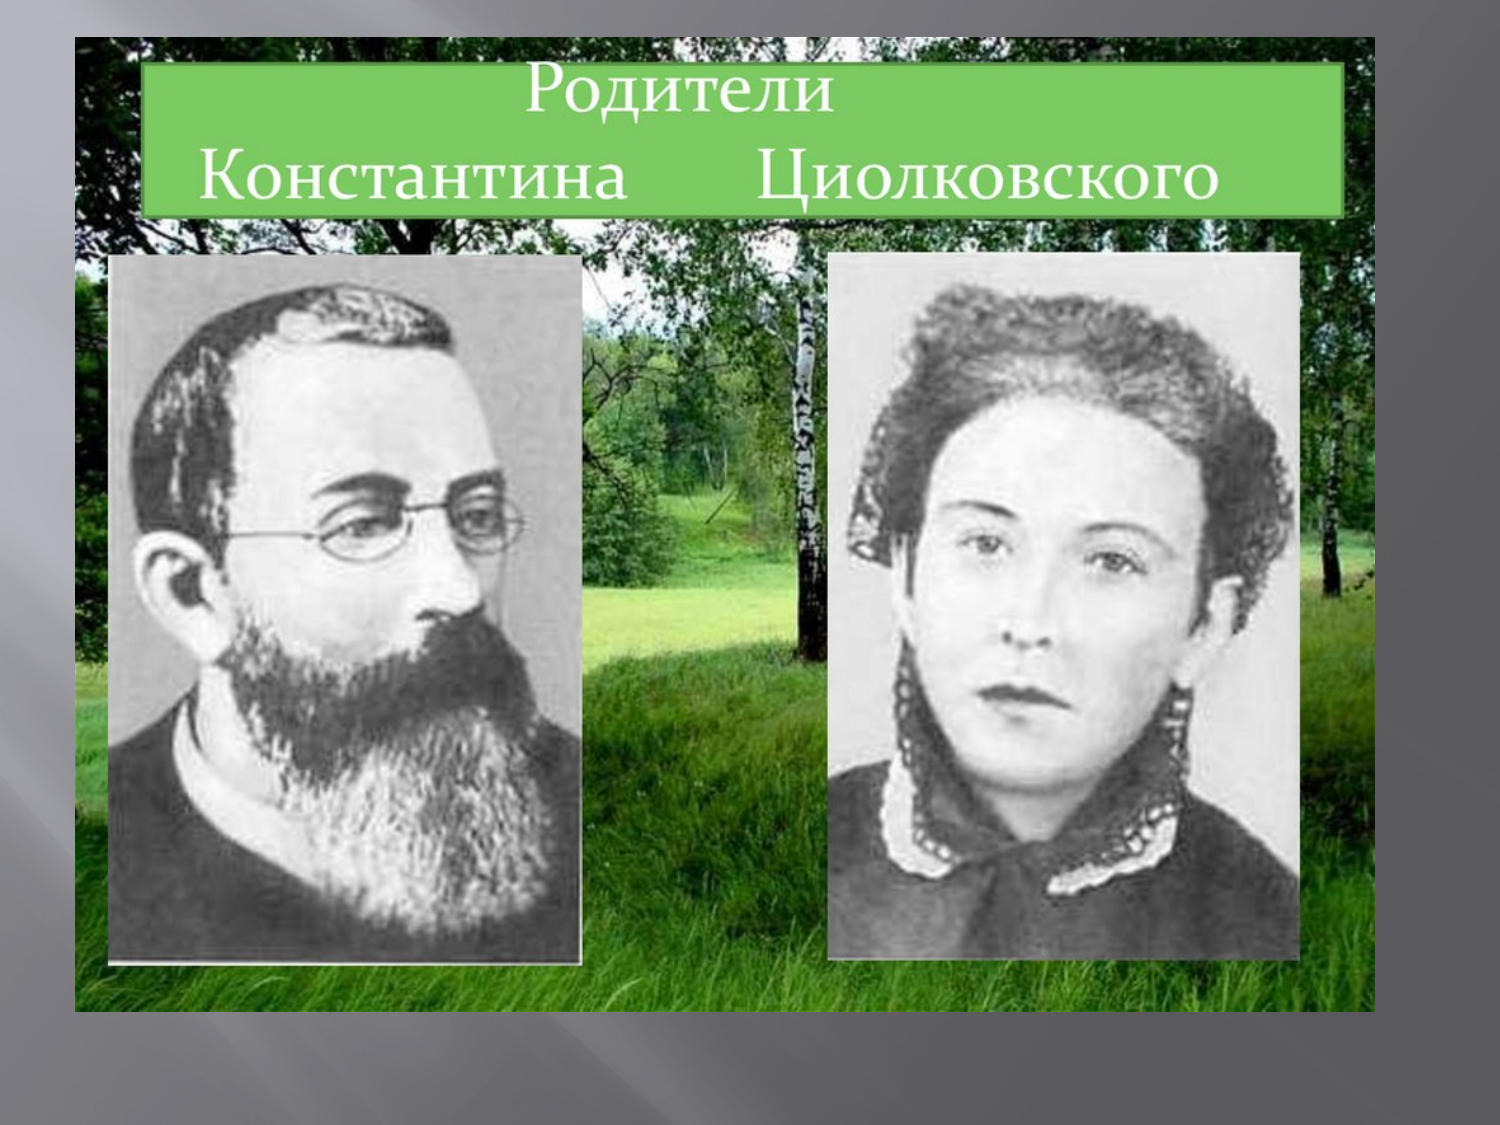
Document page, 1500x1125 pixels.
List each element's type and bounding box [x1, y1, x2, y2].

picture [74, 37, 1376, 1012]
